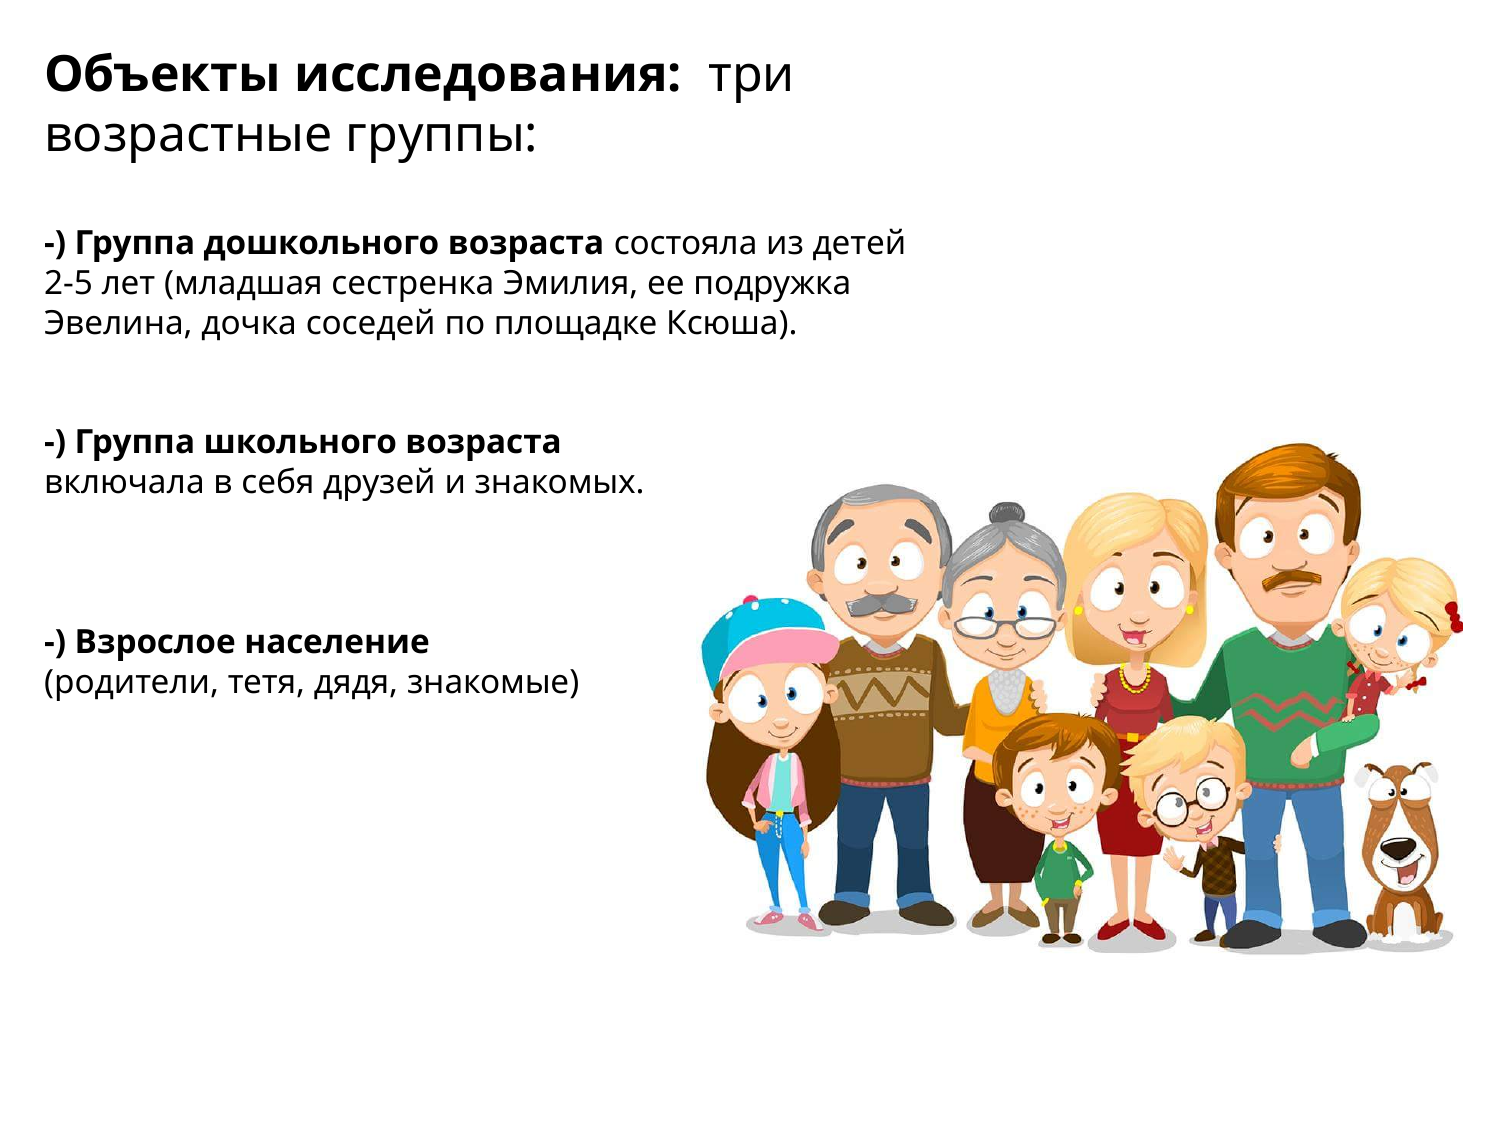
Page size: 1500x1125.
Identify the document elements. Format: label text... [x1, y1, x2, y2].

picture [696, 401, 1463, 976]
text_box Объекты исследования: три возрастные группы: -) Группа дошкольного возраста состояла из детей 2-5 лет (младшая сестренка Эмилия, ее подружка Эвелина, дочка соседей по площадке Ксюша). -) Группа школьного возраста включала в себя друзей и знакомых. -) Взрослое население (родители, тетя, дядя, знакомые) [29, 33, 934, 863]
